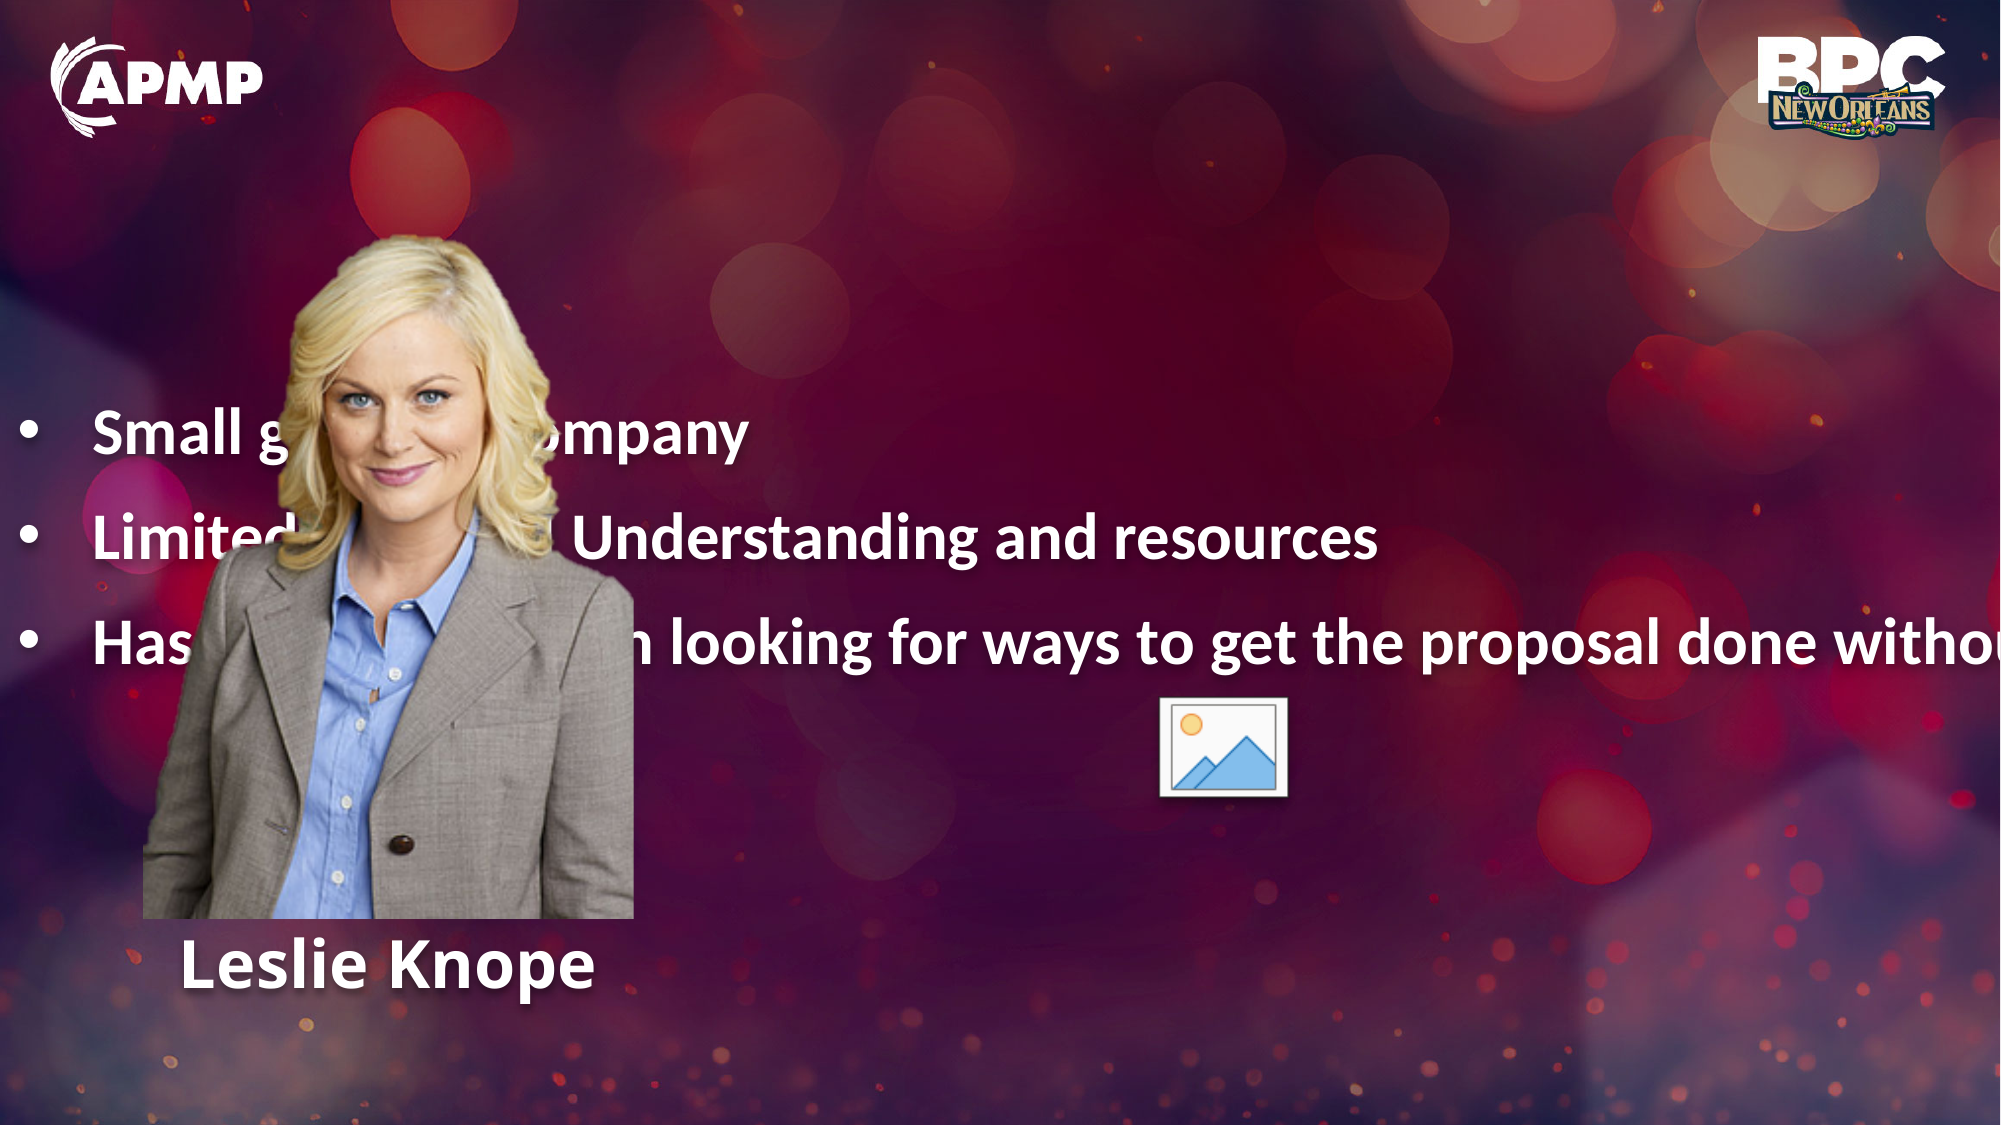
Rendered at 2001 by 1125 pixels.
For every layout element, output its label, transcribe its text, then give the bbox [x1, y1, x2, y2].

title Leslie Knope [65, 918, 674, 1011]
picture [0, 0, 2001, 1125]
